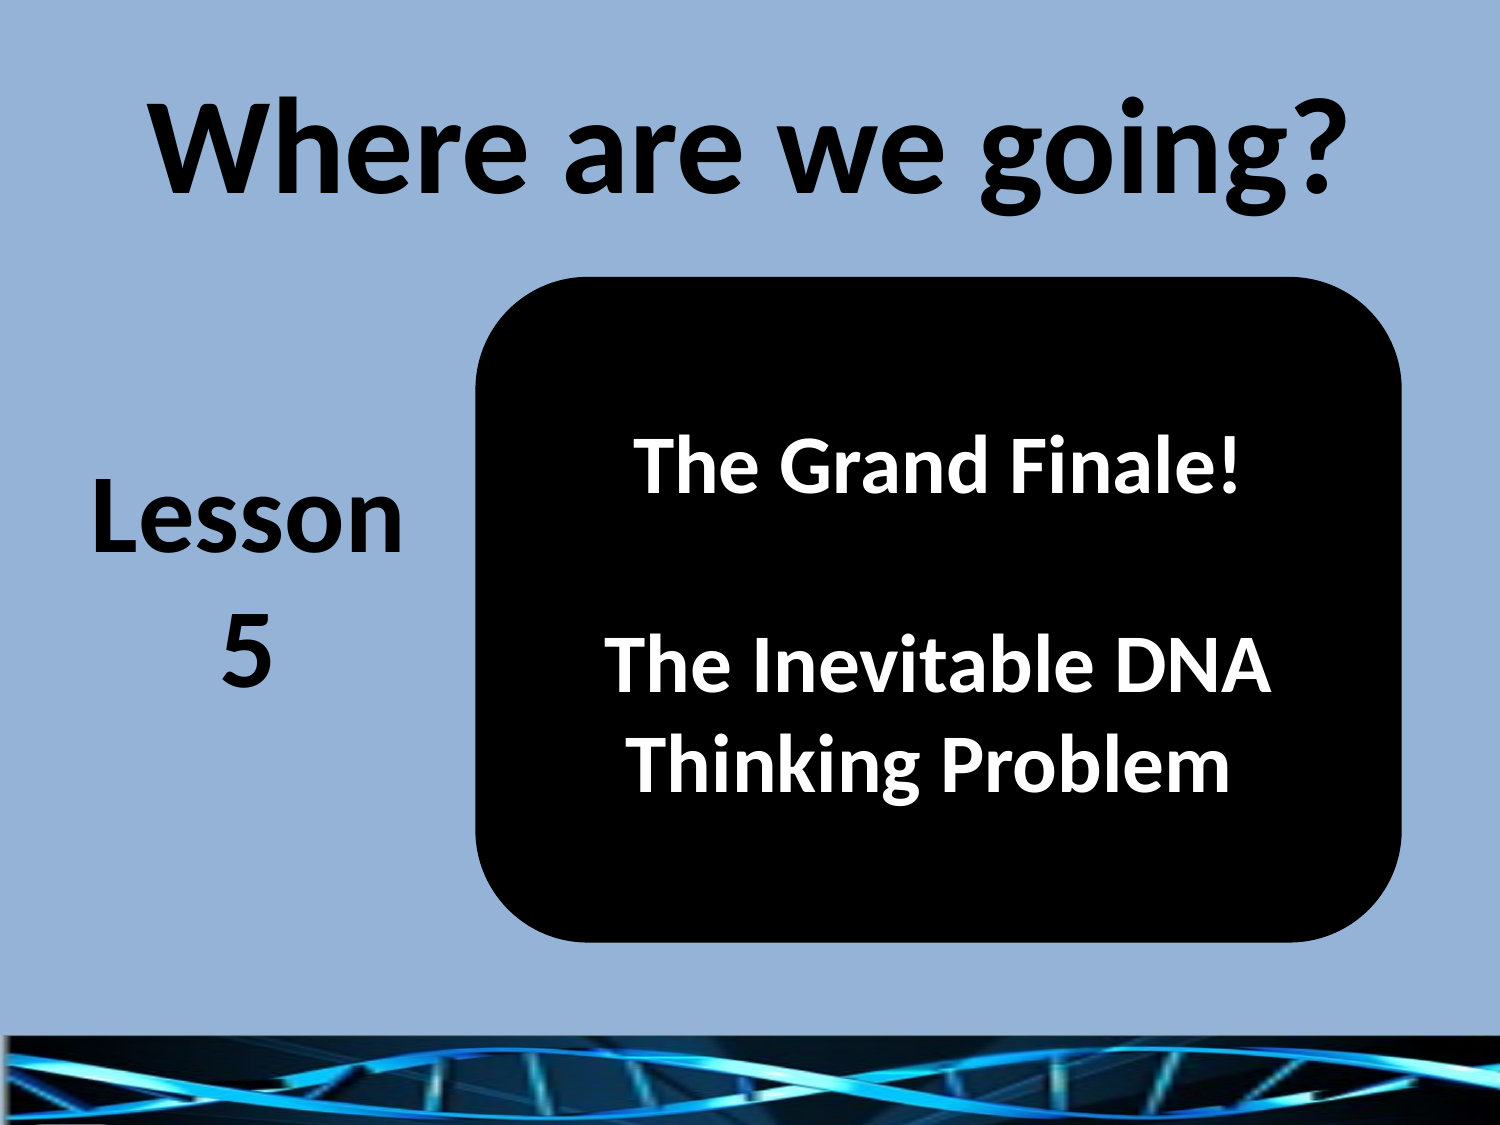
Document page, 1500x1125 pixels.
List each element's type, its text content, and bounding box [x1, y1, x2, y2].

text_box The Grand Finale! The Inevitable DNA Thinking Problem [475, 276, 1402, 943]
title Where are we going? [75, 45, 1425, 233]
picture [4, 323, 1500, 1125]
text_box Lesson 5 [53, 432, 443, 718]
